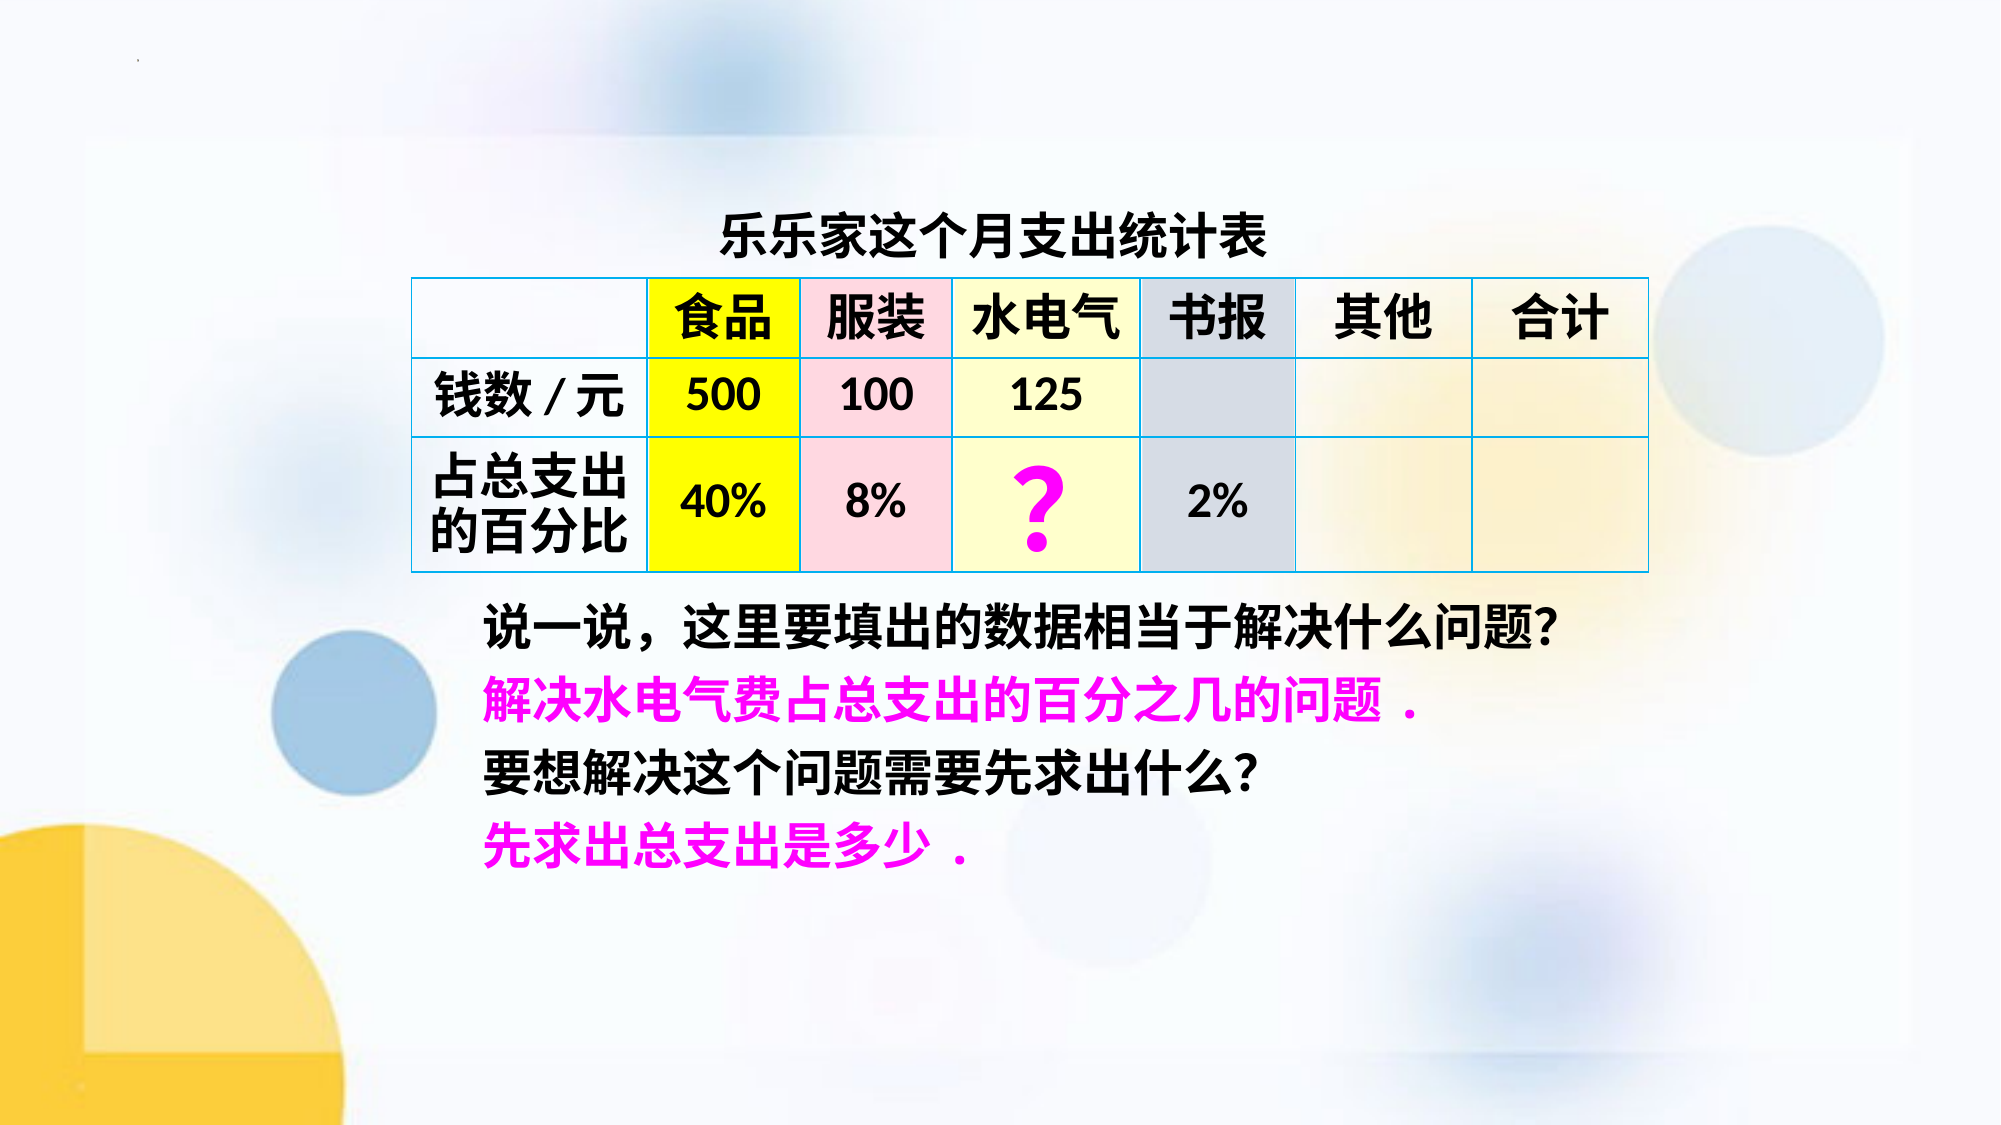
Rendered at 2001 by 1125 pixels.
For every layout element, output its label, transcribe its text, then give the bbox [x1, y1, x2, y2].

table_header 食品 [648, 279, 799, 357]
text_box 解决水电气费占总支出的百分之几的问题. [468, 655, 1424, 728]
table_cell [1296, 359, 1471, 436]
table_cell 125 [953, 359, 1139, 436]
table_cell 8% [801, 438, 951, 571]
table_cell [1473, 438, 1648, 571]
text_box 说一说，这里要填出的数据相当于解决什么问题？ [468, 582, 1609, 663]
table_header 服装 [801, 279, 951, 357]
table_header 其他 [1296, 279, 1471, 357]
table_cell 40% [648, 438, 799, 571]
table_cell [1296, 438, 1471, 571]
table_cell [1141, 359, 1295, 436]
table_cell [953, 438, 995, 571]
table_header 合计 [1473, 279, 1648, 357]
table_cell 占总支出的百分比 [412, 438, 646, 571]
table_cell 100 [801, 359, 951, 436]
picture [0, 0, 2001, 1125]
text_box 乐乐家这个月支出统计表 [703, 196, 1357, 272]
text_box 要想解决这个问题需要先求出什么？ [468, 728, 1609, 810]
table_cell 2% [1141, 438, 1295, 571]
table_header 书报 [1141, 279, 1295, 357]
table_cell 钱数/元 [412, 359, 646, 436]
table_cell [1473, 359, 1648, 436]
table_header 水电气 [953, 279, 1139, 357]
text_box ？ [995, 431, 1139, 582]
text_box 先求出总支出是多少. [468, 801, 984, 883]
table_cell 500 [648, 359, 799, 436]
table_header [412, 279, 646, 357]
